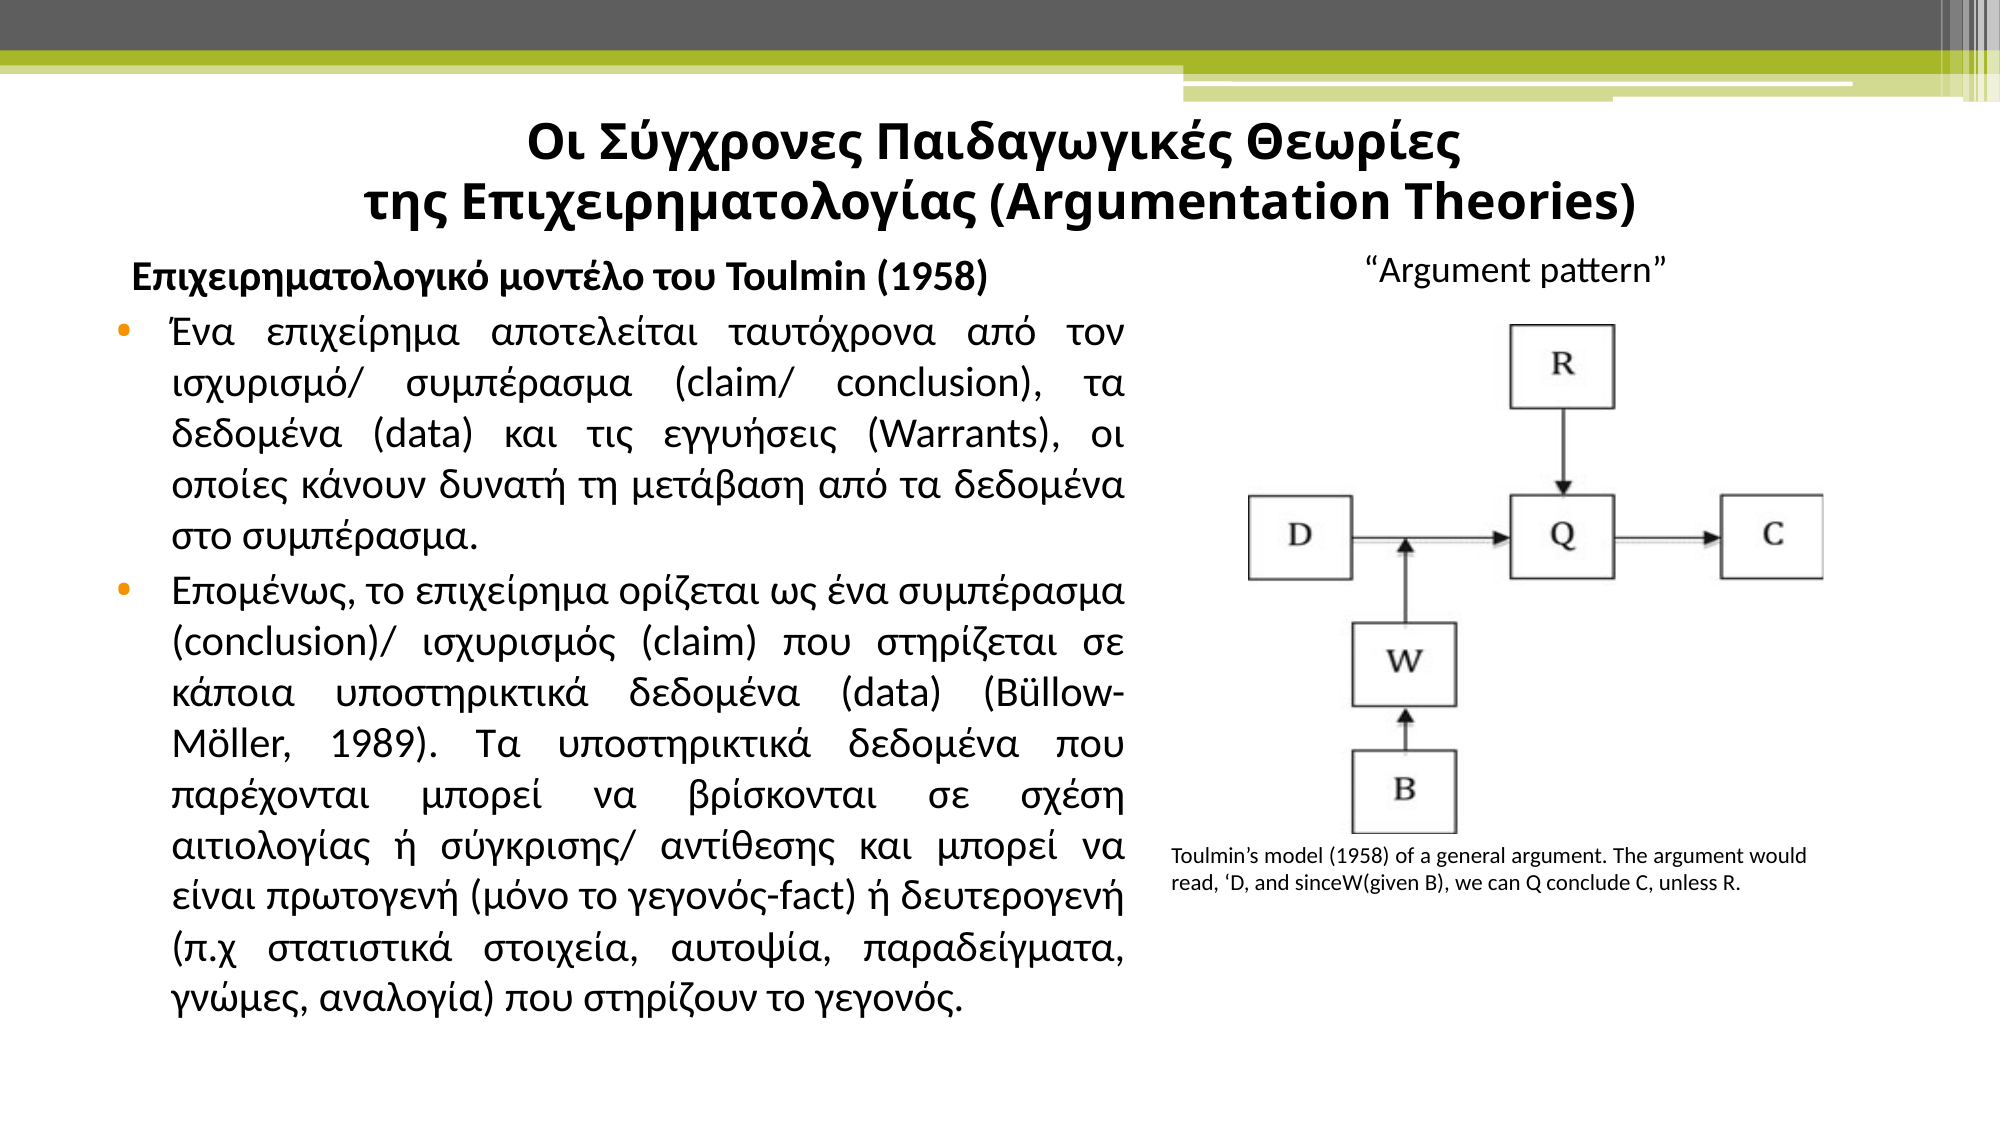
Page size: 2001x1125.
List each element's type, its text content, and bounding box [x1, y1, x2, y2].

title Οι Σύγχρονες Παιδαγωγικές Θεωρίες της Επιχειρηματολογίας (Argumentation Theories) [99, 116, 1900, 223]
picture [1248, 324, 1824, 834]
text_box “Argument pattern” [1348, 237, 1683, 297]
text_box Toulmin’s model (1958) of a general argument. The argument would read, ‘D, and sinceW(given B), we can Q conclude C, unless R. [1156, 833, 1824, 903]
list Επιχειρηματολογικό μοντέλο του Toulmin (1958) Ένα επιχείρημα αποτελείται ταυτόχρονα από τον ισχυρισμό/ συμπέρασμα (claim/ conclusion), τα δεδομένα (data) και τις εγγυήσεις (Warrants), οι οποίες κάνουν δυνατή τη μετάβαση από τα δεδομένα στο συμπέρασμα. Επομένως, το επιχείρημα ορίζεται ως ένα συμπέρασμα (conclusion)/ ισχυρισμός (claim) που στηρίζεται σε κάποια υποστηρικτικά δεδομένα (data) (Büllow- Möller, 1989). Τα υποστηρικτικά δεδομένα που παρέχονται μπορεί να βρίσκονται σε σχέση αιτιολογίας ή σύγκρισης/ αντίθεσης και μπορεί να είναι πρωτογενή (μόνο το γεγονός-fact) ή δευτερογενή (π.χ στατιστικά στοιχεία, αυτοψία, παραδείγματα, γνώμες, αναλογία) που στηρίζουν το γεγονός. [99, 240, 1141, 1079]
